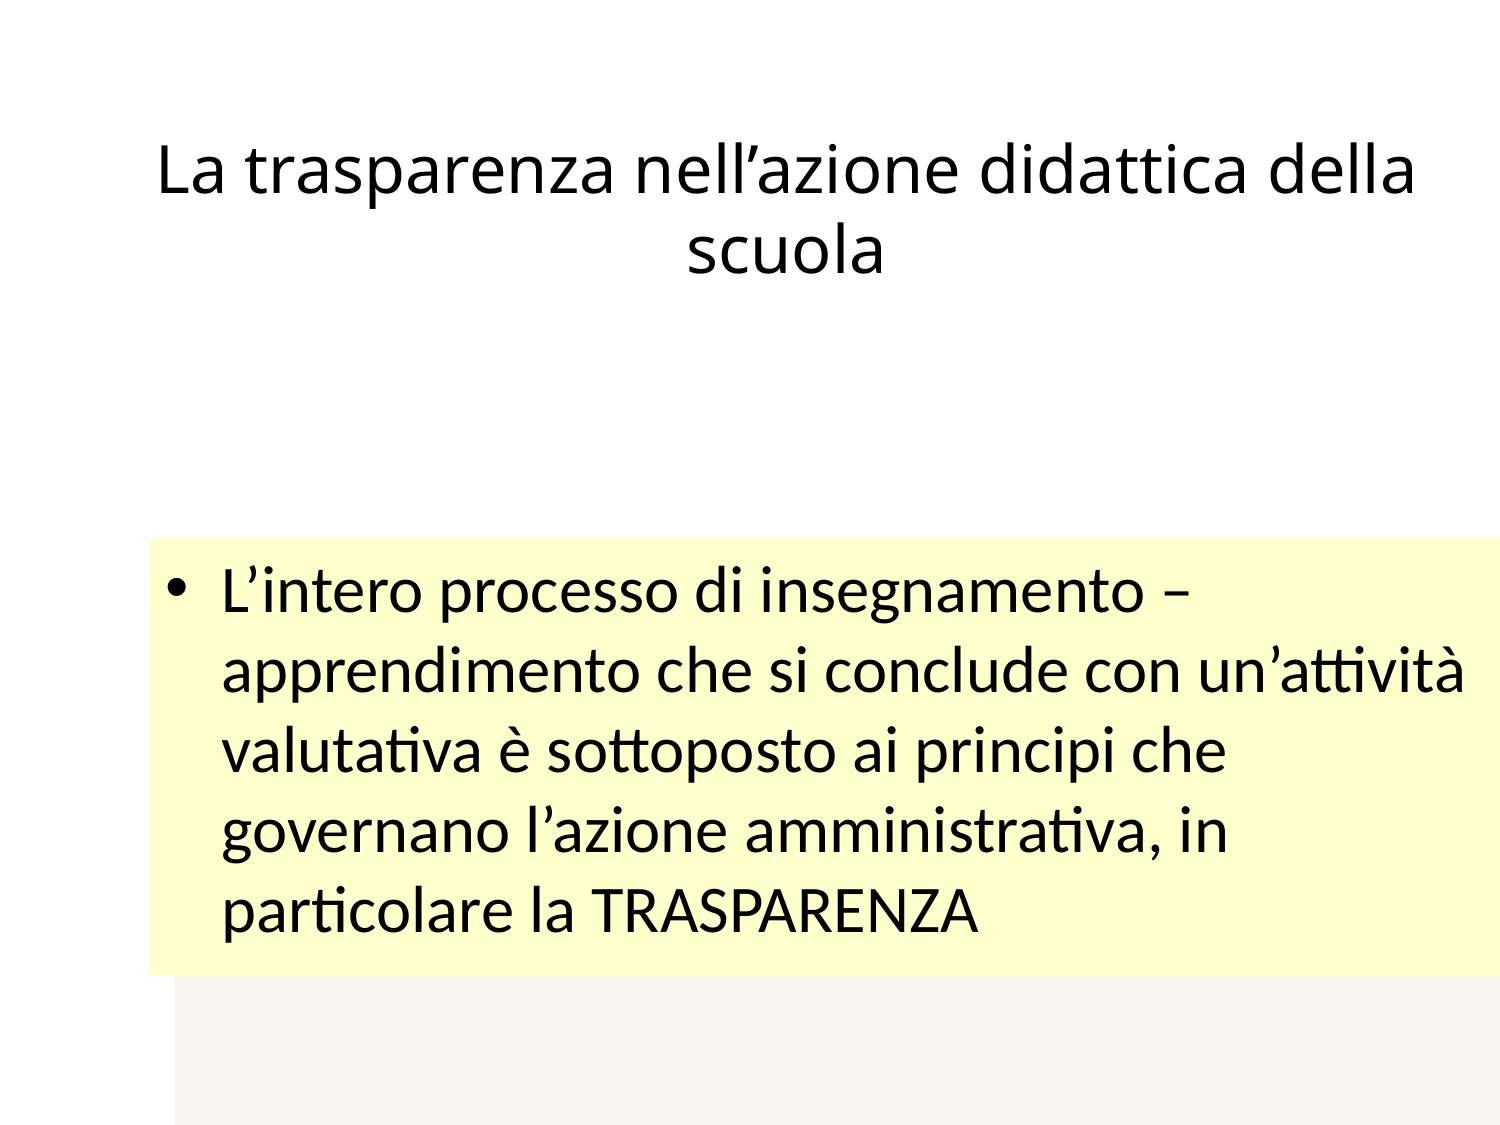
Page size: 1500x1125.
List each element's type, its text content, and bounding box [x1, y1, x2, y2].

list L’intero processo di insegnamento – apprendimento che si conclude con un’attività valutativa è sottoposto ai principi che governano l’azione amministrativa, in particolare la TRASPARENZA [149, 538, 1500, 977]
title La trasparenza nell’azione didattica della scuola [111, 113, 1463, 302]
